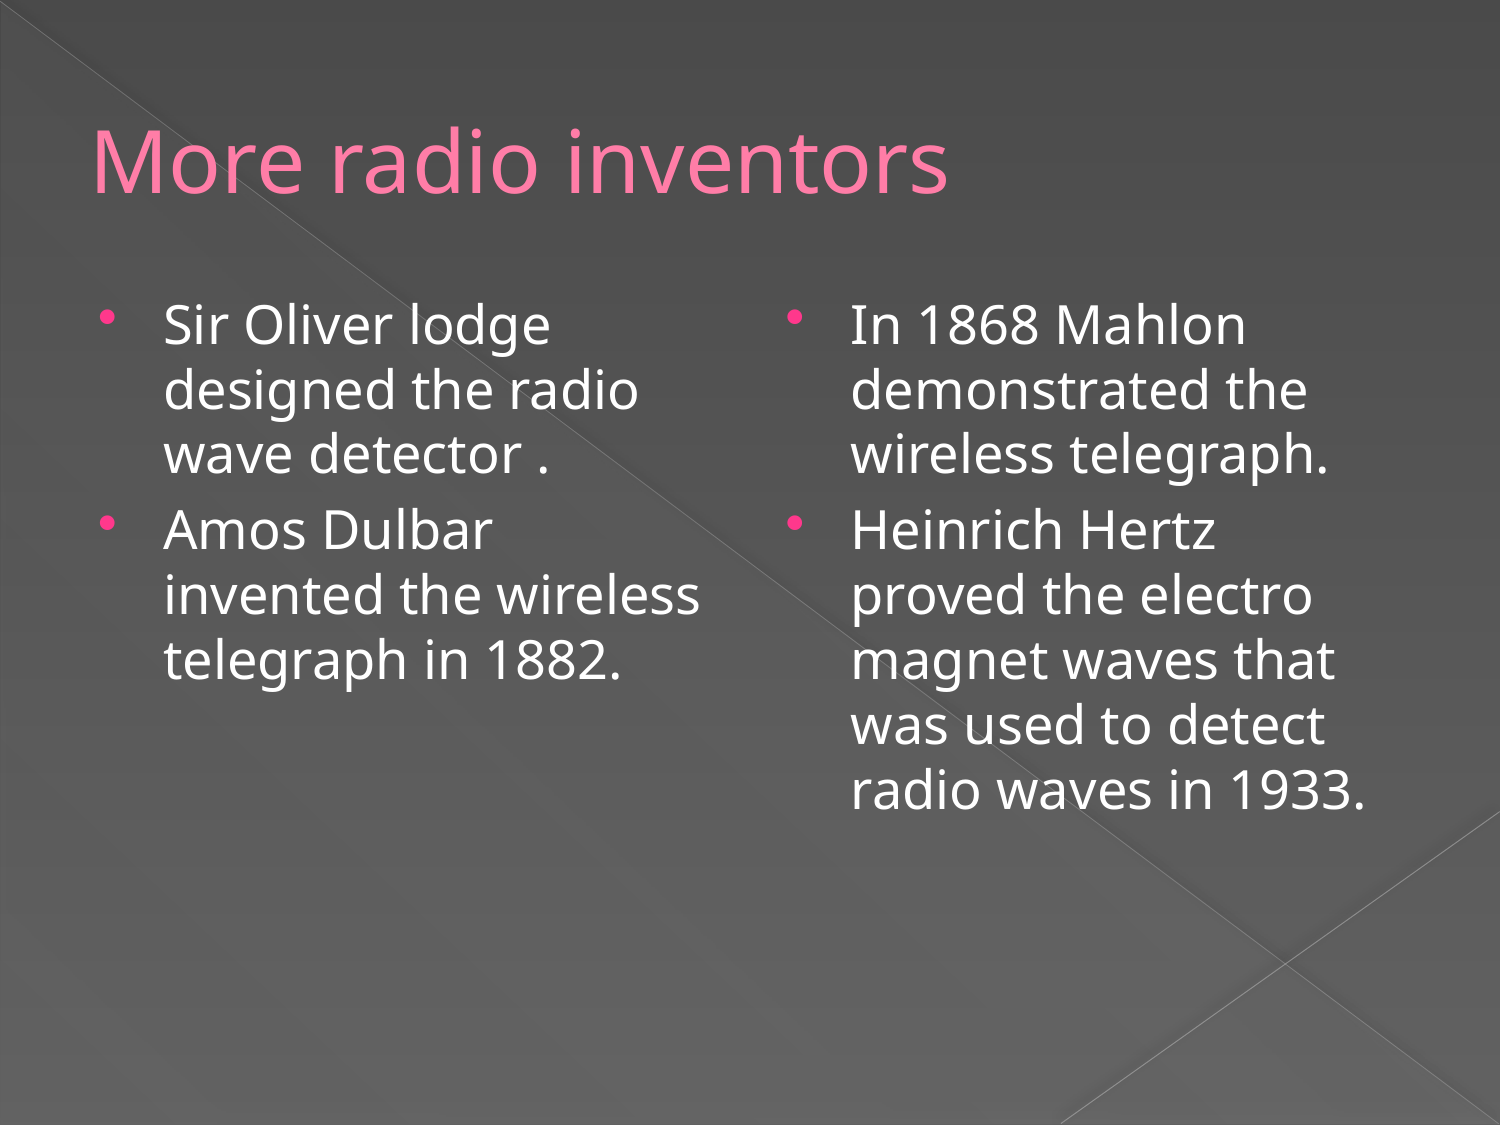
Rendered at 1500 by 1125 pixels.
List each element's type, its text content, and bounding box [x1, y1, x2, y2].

list Sir Oliver lodge designed the radio wave detector . Amos Dulbar invented the wireless telegraph in 1882. [75, 282, 738, 1025]
title More radio inventors [75, 43, 1425, 274]
list In 1868 Mahlon demonstrated the wireless telegraph. Heinrich Hertz proved the electro magnet waves that was used to detect radio waves in 1933. [762, 282, 1425, 1025]
